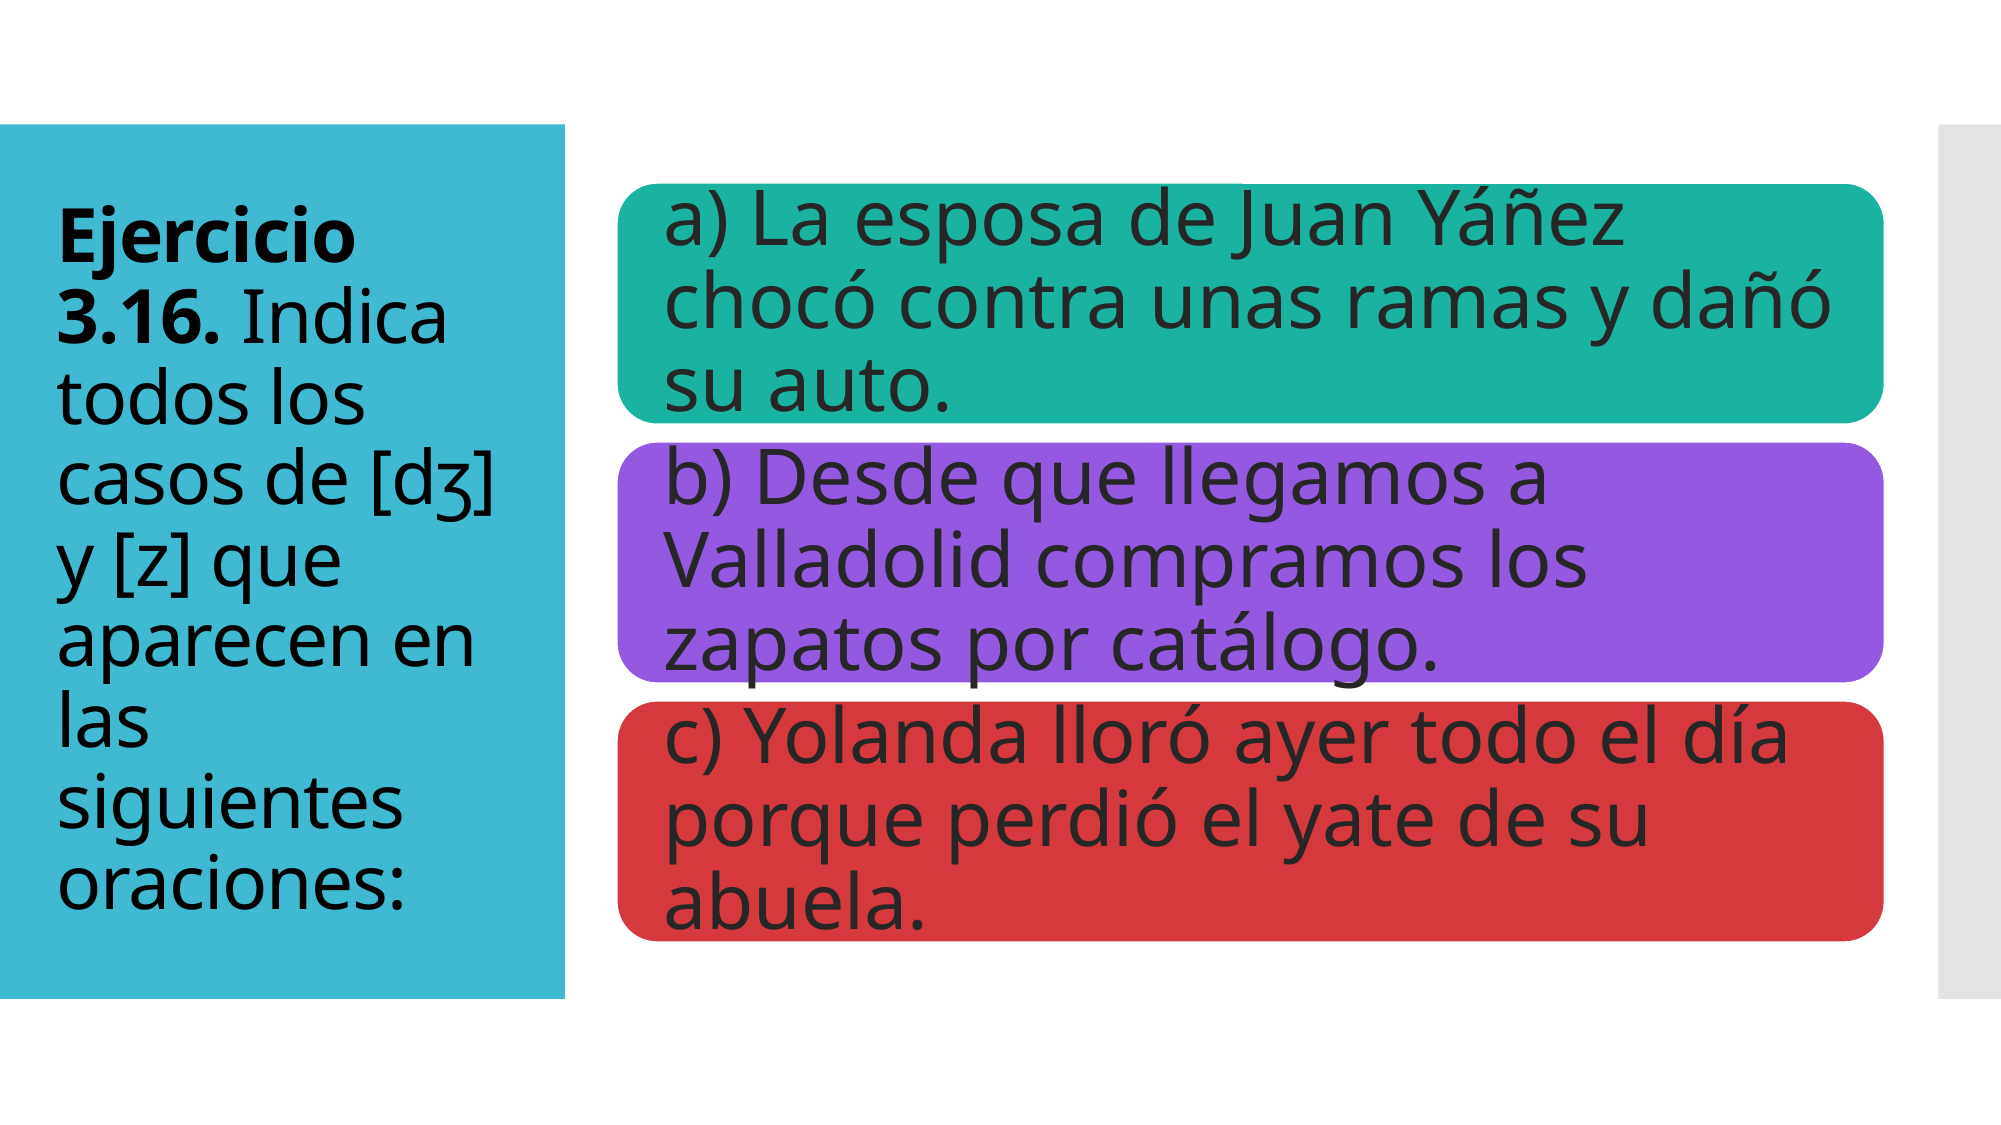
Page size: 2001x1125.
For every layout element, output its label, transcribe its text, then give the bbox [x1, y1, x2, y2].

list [616, 145, 1885, 980]
title Ejercicio 3.16. Indica todos los casos de [dʒ] y [z] que aparecen en las siguientes oraciones: [41, 184, 525, 940]
